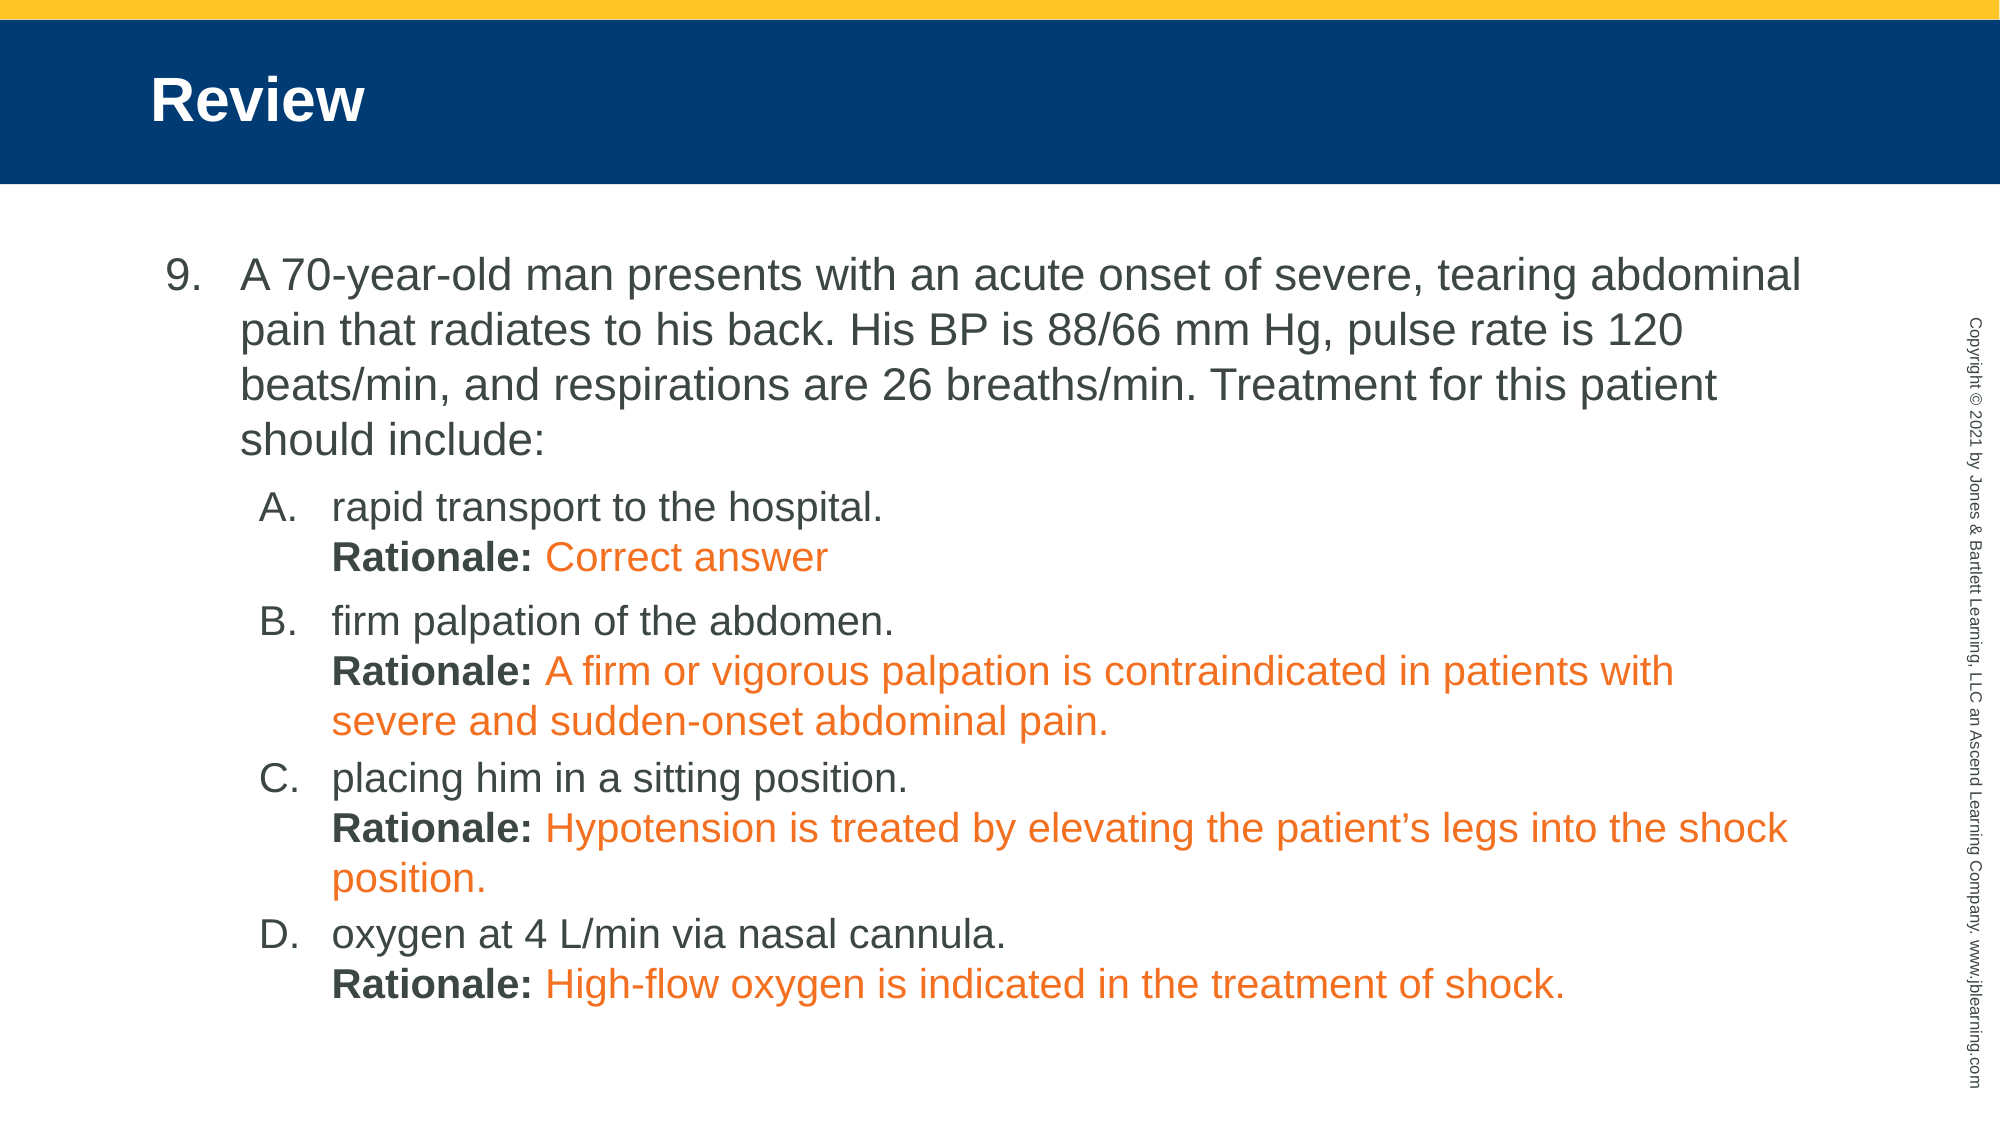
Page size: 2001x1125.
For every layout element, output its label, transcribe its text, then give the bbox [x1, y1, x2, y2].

title Review [0, 19, 2000, 185]
list A 70-year-old man presents with an acute onset of severe, tearing abdominal pain that radiates to his back. His BP is 88/66 mm Hg, pulse rate is 120 beats/min, and respirations are 26 breaths/min. Treatment for this patient should include: rapid transport to the hospital. Rationale: Correct answer firm palpation of the abdomen. Rationale: A firm or vigorous palpation is contraindicated in patients with severe and sudden-onset abdominal pain. placing him in a sitting position. Rationale: Hypotension is treated by elevating the patient’s legs into the shock position. oxygen at 4 L/min via nasal cannula. Rationale: High-flow oxygen is indicated in the treatment of shock. [150, 237, 1850, 1025]
